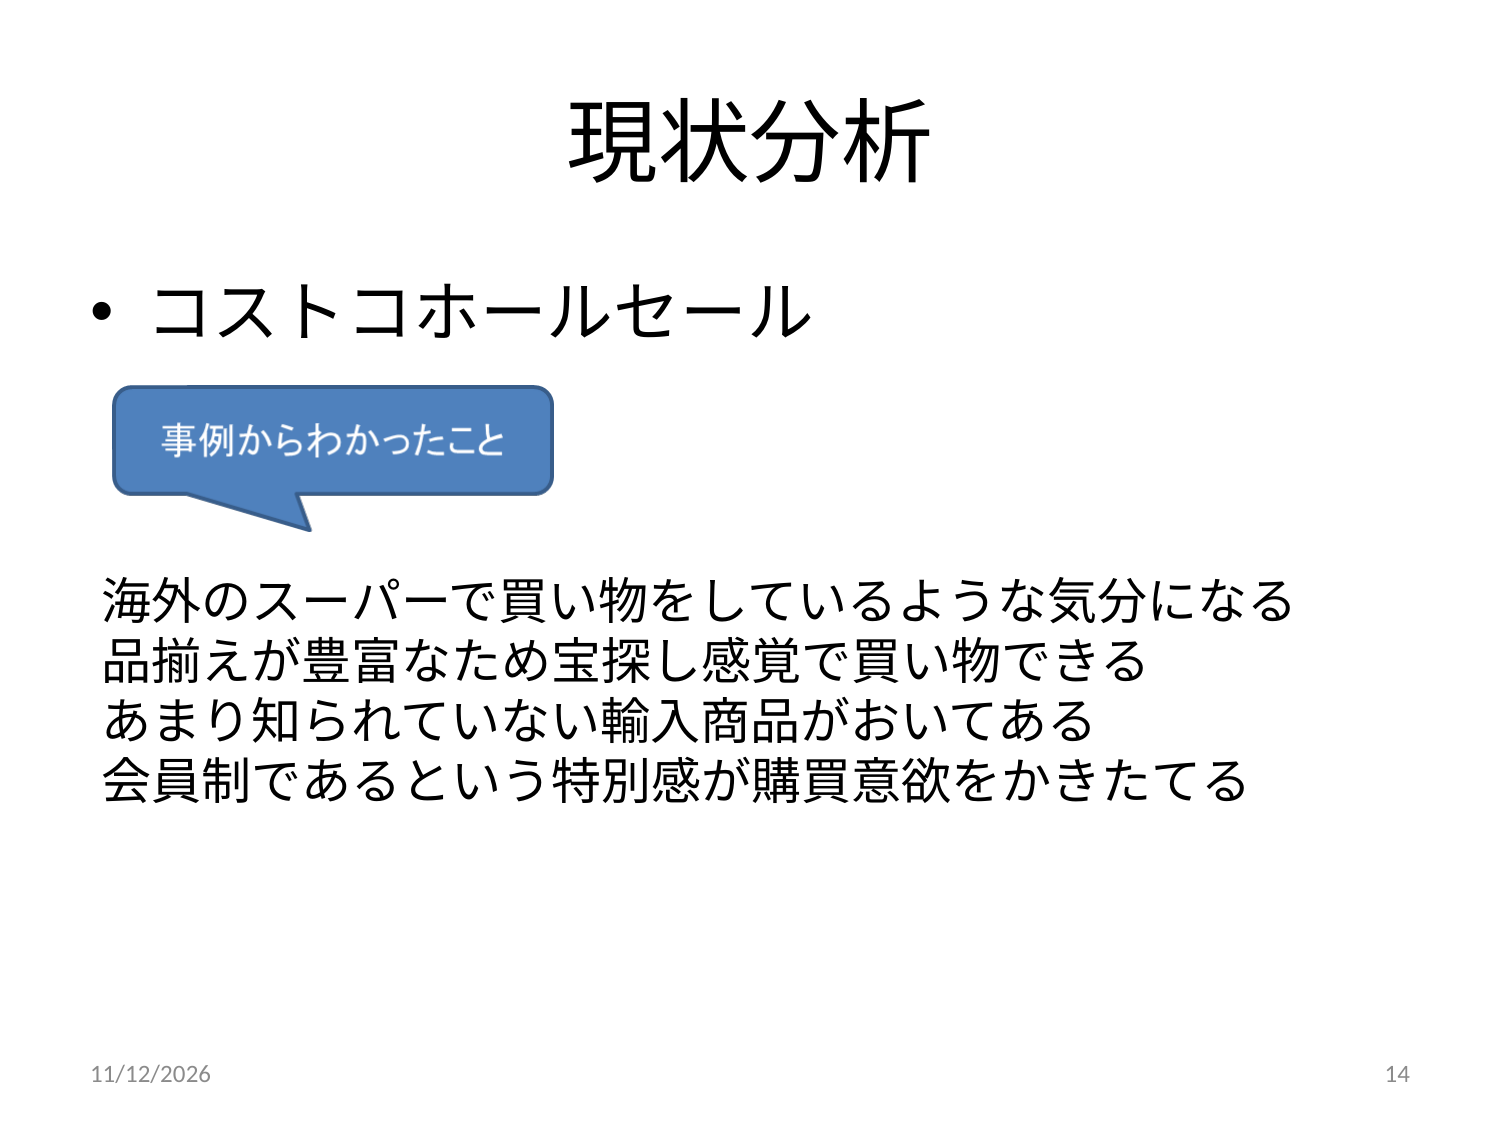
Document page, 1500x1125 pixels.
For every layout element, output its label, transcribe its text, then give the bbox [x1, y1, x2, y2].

title 現状分析 [75, 45, 1425, 233]
picture [111, 385, 554, 533]
text_box 海外のスーパーで買い物をしているような気分になる 品揃えが豊富なため宝探し感覚で買い物できる あまり知られていない輸入商品がおいてある 会員制であるという特別感が購買意欲をかきたてる [87, 562, 1312, 908]
list コストコホールセール [75, 262, 1425, 1005]
slide_number 14 [1074, 1042, 1425, 1103]
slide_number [75, 1042, 425, 1103]
